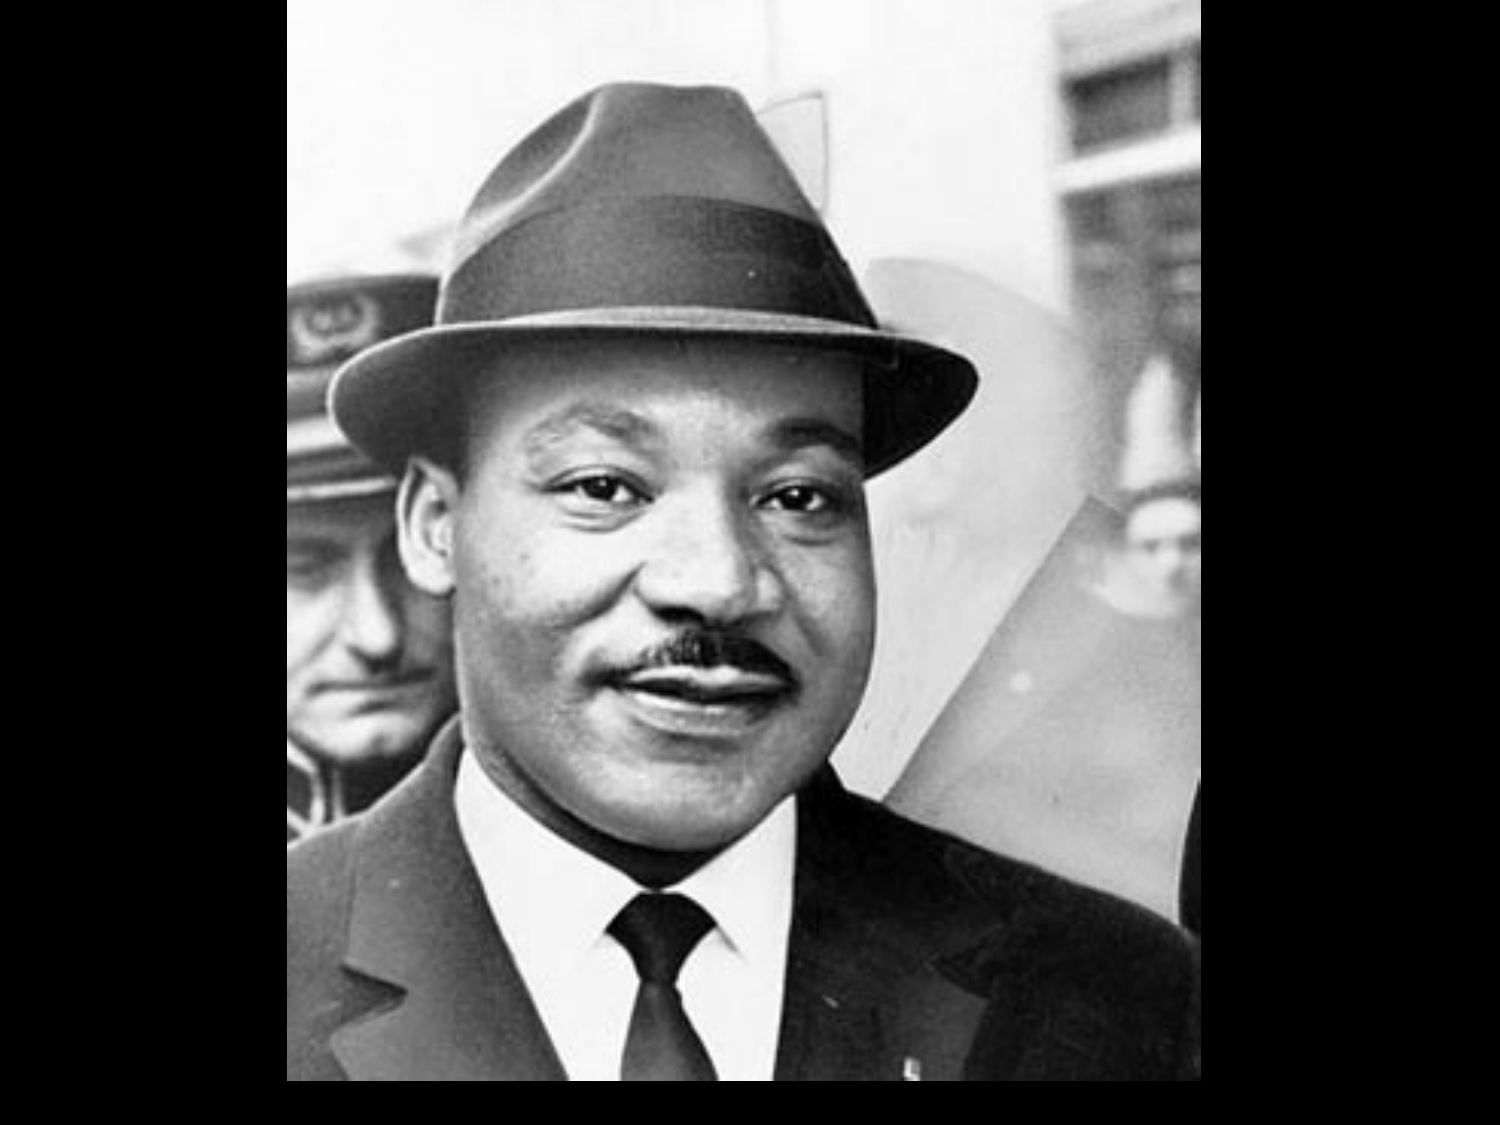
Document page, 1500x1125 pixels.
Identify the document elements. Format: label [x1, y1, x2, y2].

picture [287, 0, 1201, 1081]
